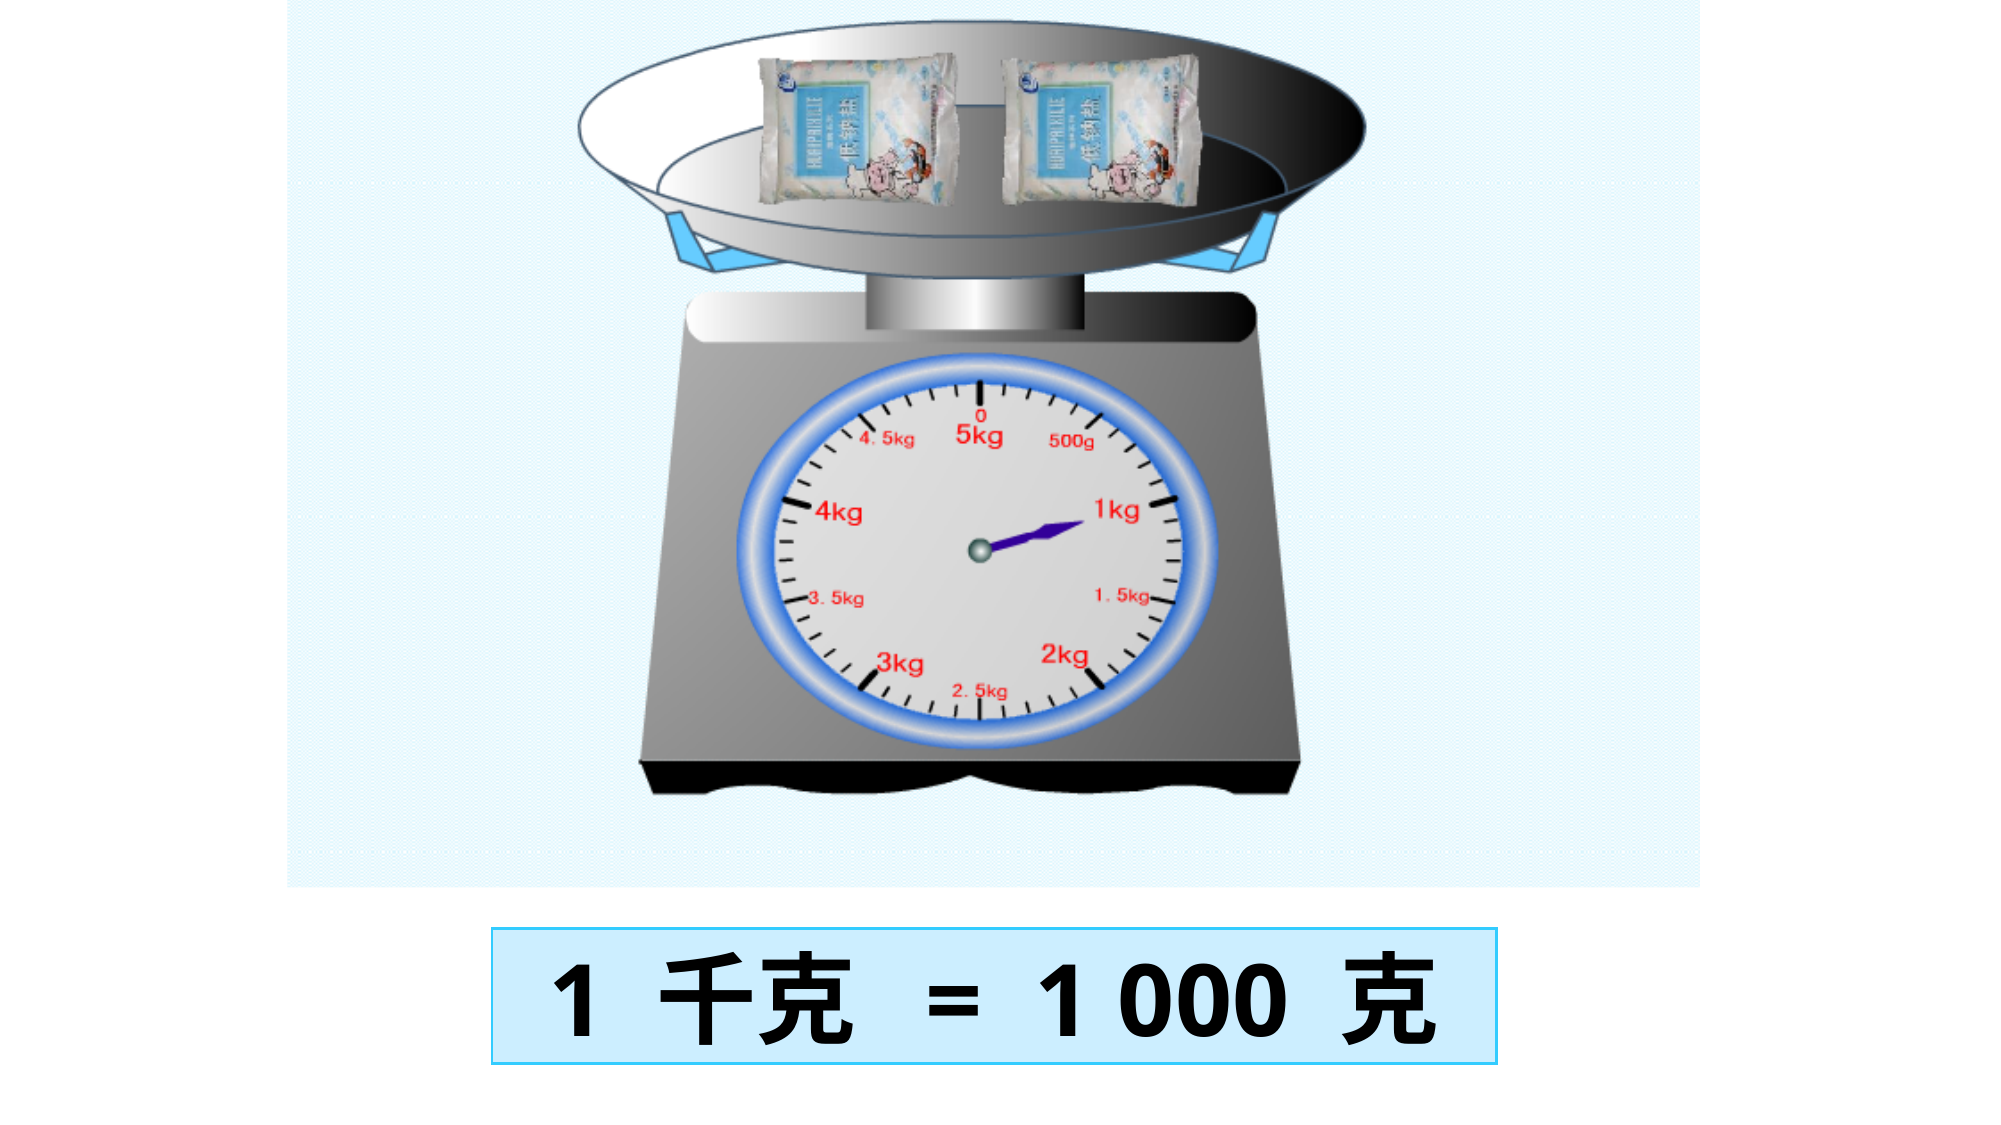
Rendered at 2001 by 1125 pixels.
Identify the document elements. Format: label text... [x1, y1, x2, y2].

picture [287, 0, 1700, 1056]
text_box [249, 887, 1775, 1125]
text_box 1 千克 = 1 000 克 [492, 1056, 1497, 1064]
